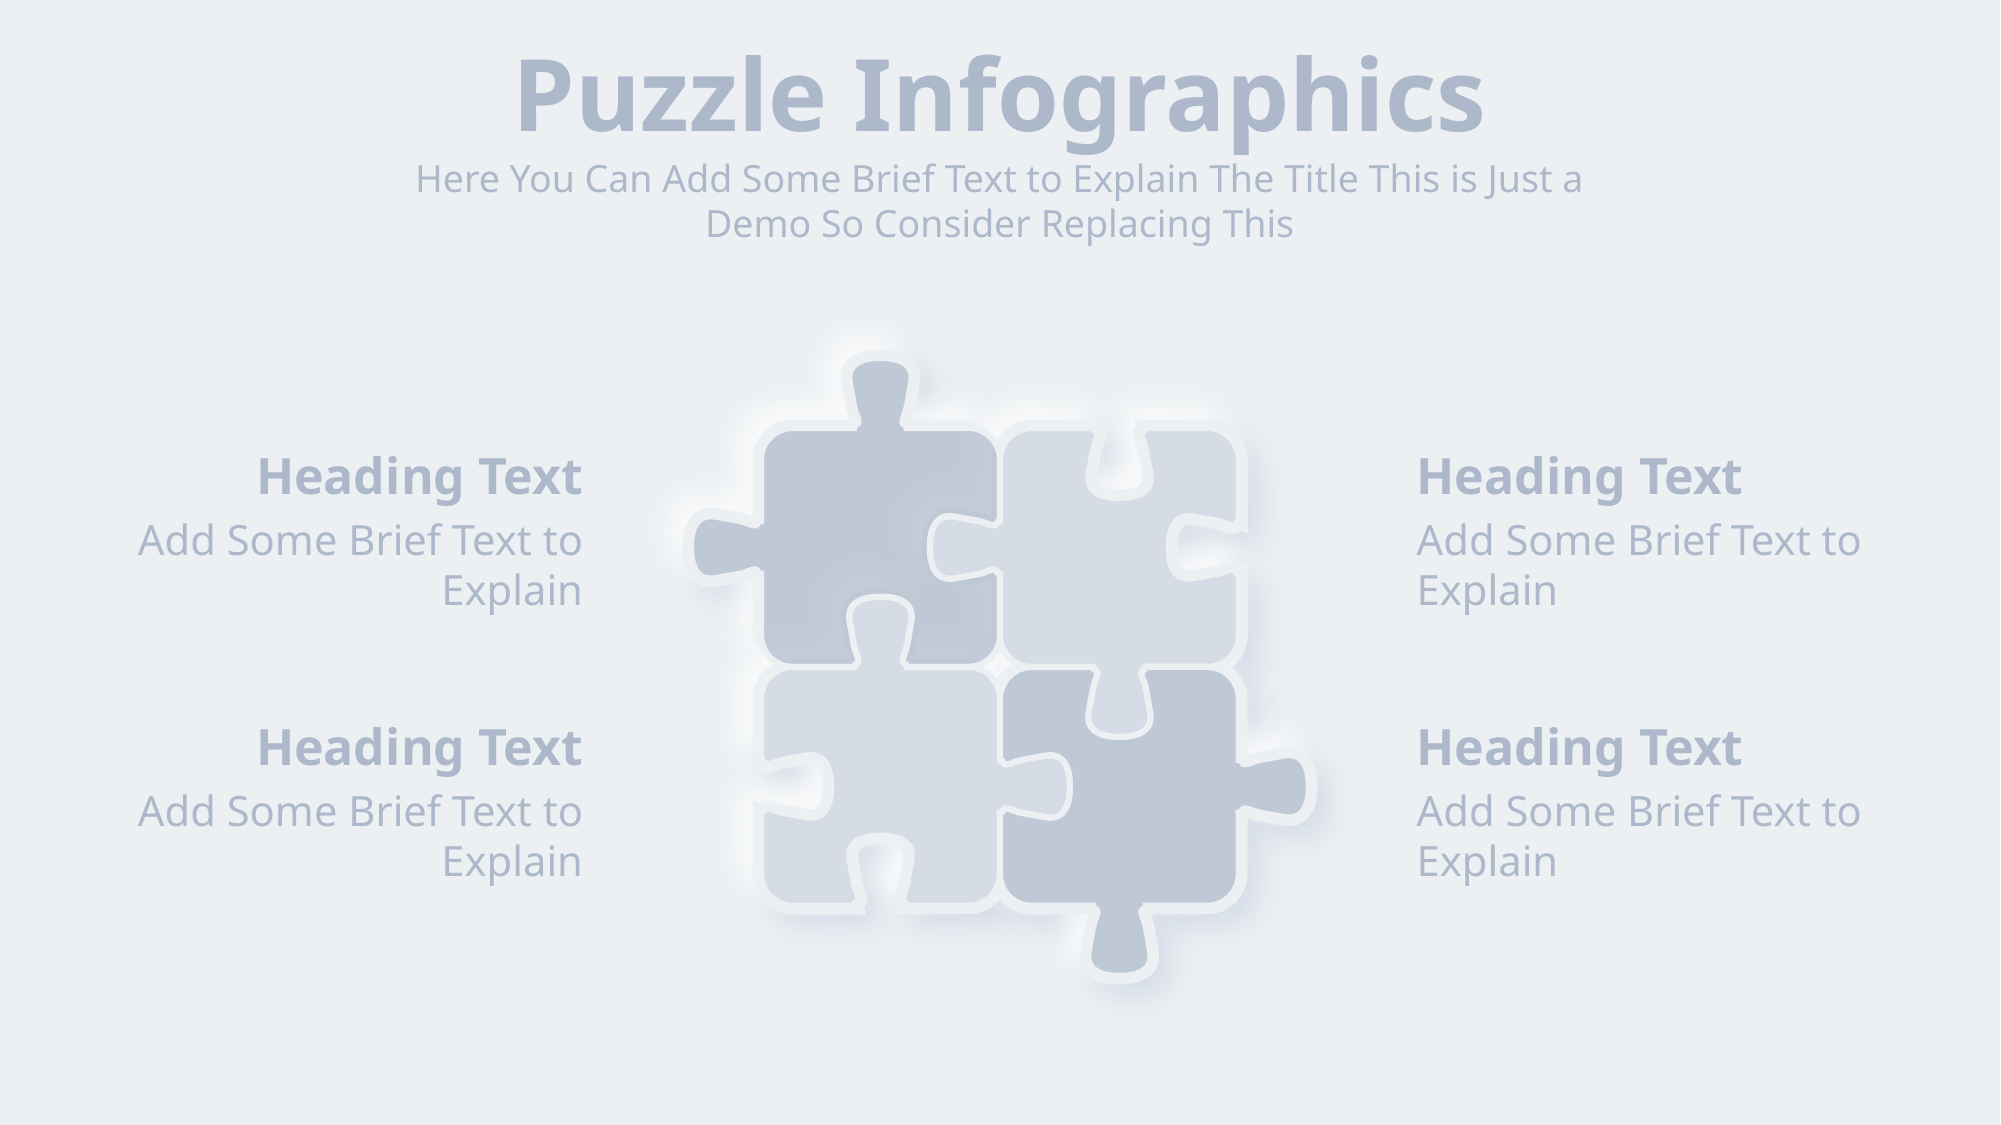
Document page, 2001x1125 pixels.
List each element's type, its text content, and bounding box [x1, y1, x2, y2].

text_box Heading Text [107, 708, 598, 777]
text_box Heading Text [107, 437, 598, 506]
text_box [682, 349, 1318, 985]
text_box Add Some Brief Text to Explain [1401, 777, 1893, 893]
text_box Heading Text [1401, 437, 1893, 506]
text_box Puzzle Infographics [416, 23, 1584, 147]
text_box Heading Text [1401, 708, 1893, 777]
text_box Here You Can Add Some Brief Text to Explain The Title This is Just a Demo So Consider Replacing This [345, 147, 1655, 253]
text_box Add Some Brief Text to Explain [107, 777, 598, 893]
text_box Add Some Brief Text to Explain [107, 506, 598, 622]
text_box Add Some Brief Text to Explain [1401, 506, 1893, 622]
